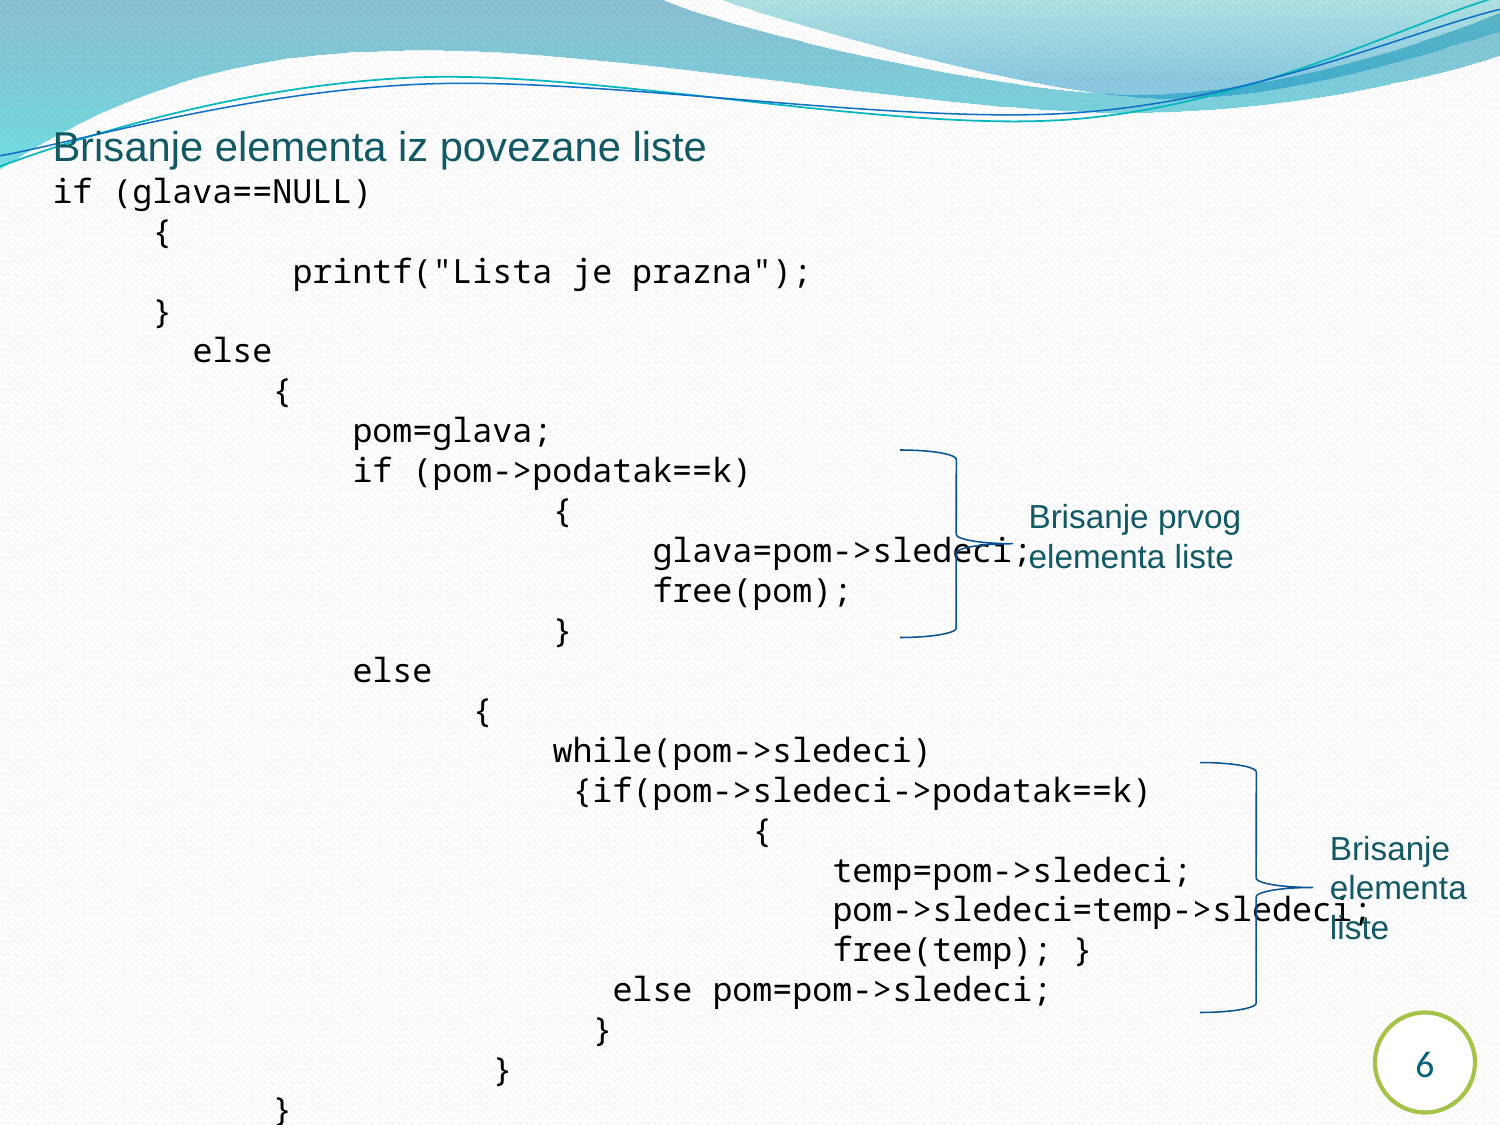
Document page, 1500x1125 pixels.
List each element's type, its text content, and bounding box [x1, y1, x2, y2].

text_box Brisanje elementa liste [1315, 819, 1493, 954]
text_box 6 [1372, 1010, 1478, 1115]
text_box Brisanje prvog elementa liste [1013, 487, 1266, 582]
text_box Brisanje elementa iz povezane liste if (glava==NULL) { printf("Lista je prazna"); } else { pom=glava; if (pom->podatak==k) { glava=pom->sledeci; free(pom); } else { while(pom->sledeci) {if(pom->sledeci->podatak==k) { temp=pom->sledeci; pom->sledeci=temp->sledeci; free(temp); } else pom=pom->sledeci; } } } [37, 112, 1463, 1113]
text_box [899, 449, 1013, 639]
text_box [1199, 761, 1314, 1014]
